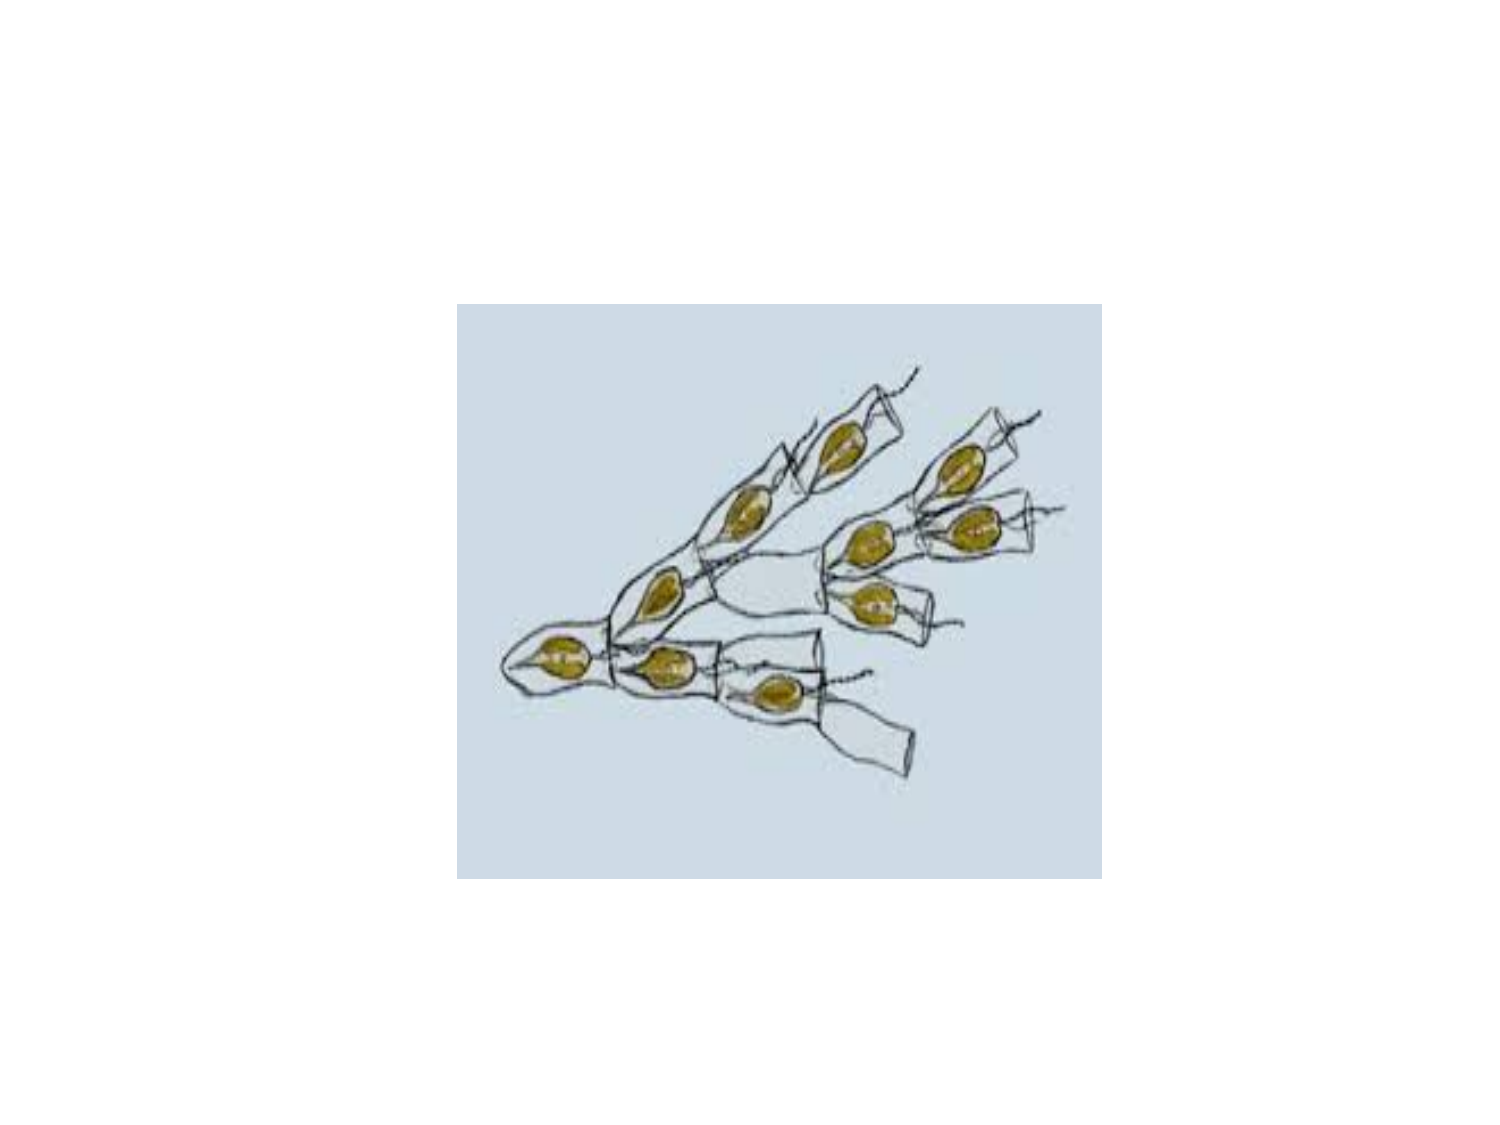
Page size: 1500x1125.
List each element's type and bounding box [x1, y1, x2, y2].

list [456, 304, 1102, 880]
